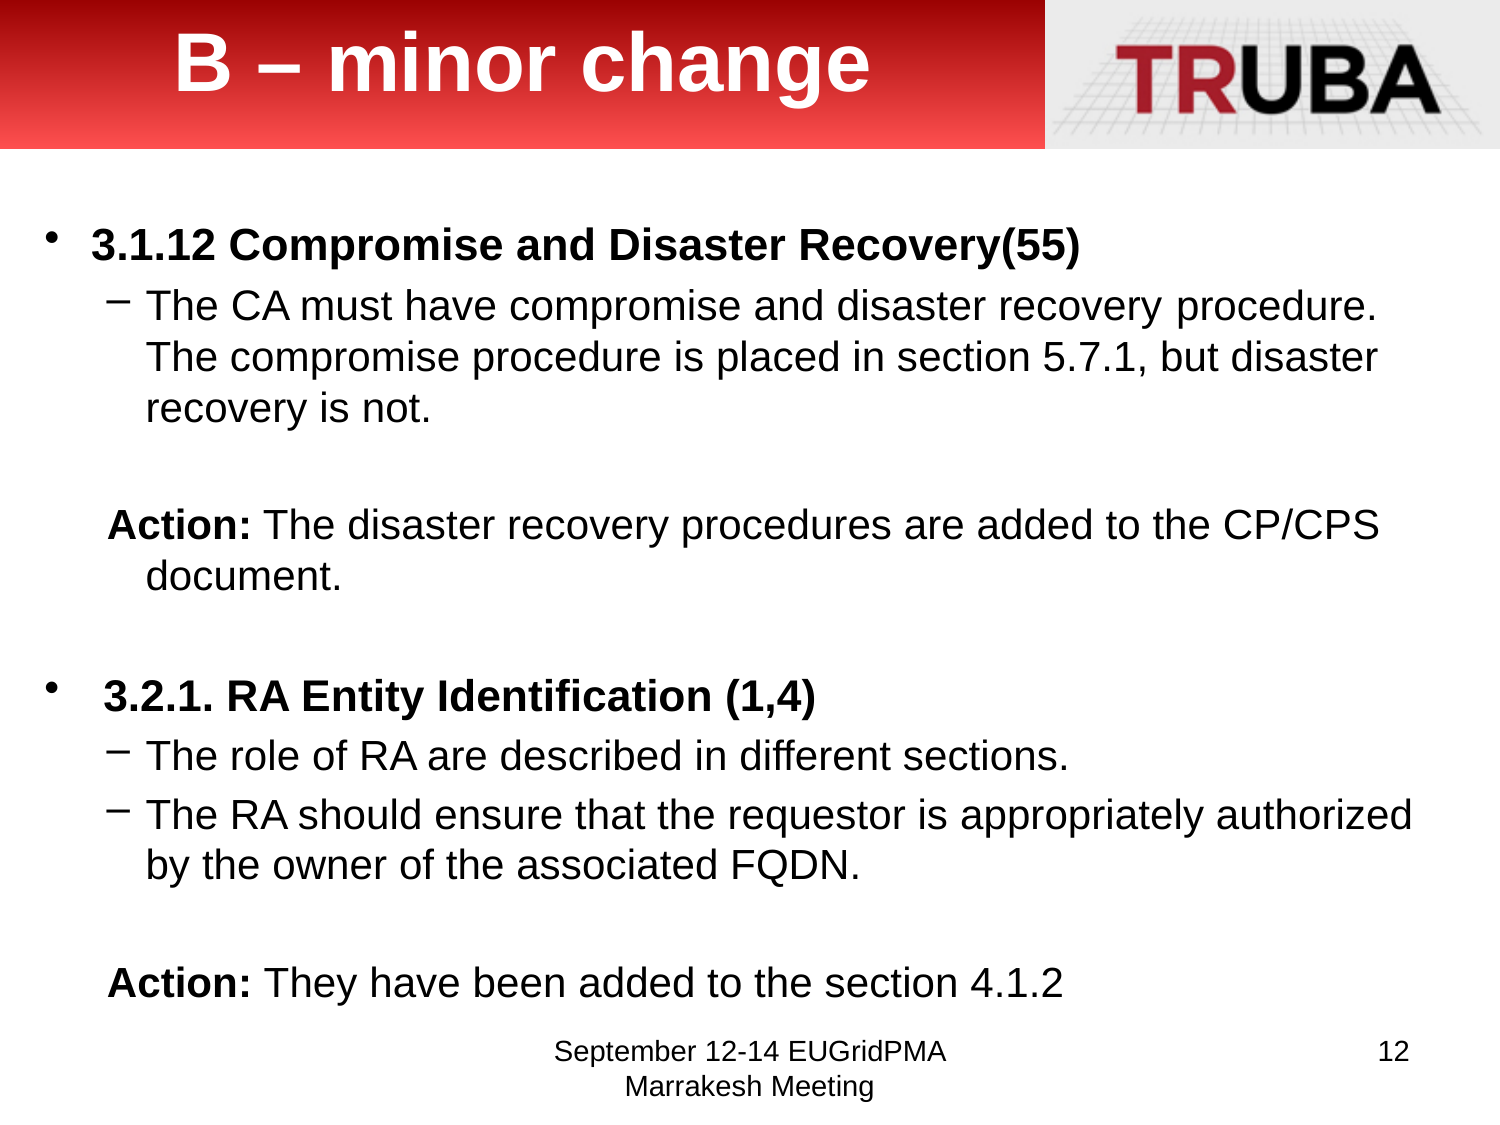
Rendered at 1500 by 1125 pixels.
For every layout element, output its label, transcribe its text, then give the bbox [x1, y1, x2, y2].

footer September 12-14 EUGridPMA Marrakesh Meeting [512, 1024, 988, 1103]
slide_number 12 [1074, 1024, 1426, 1103]
text_box B – minor change [0, 0, 1043, 149]
picture [1045, 0, 1500, 150]
list 3.1.12 Compromise and Disaster Recovery(55) The CA must have compromise and disaster recovery procedure. The compromise procedure is placed in section 5.7.1, but disaster recovery is not. Action: The disaster recovery procedures are added to the CP/CPS document. 3.2.1. RA Entity Identification (1,4) The role of RA are described in different sections. The RA should ensure that the requestor is appropriately authorized by the owner of the associated FQDN. Action: They have been added to the section 4.1.2 [29, 207, 1455, 1029]
